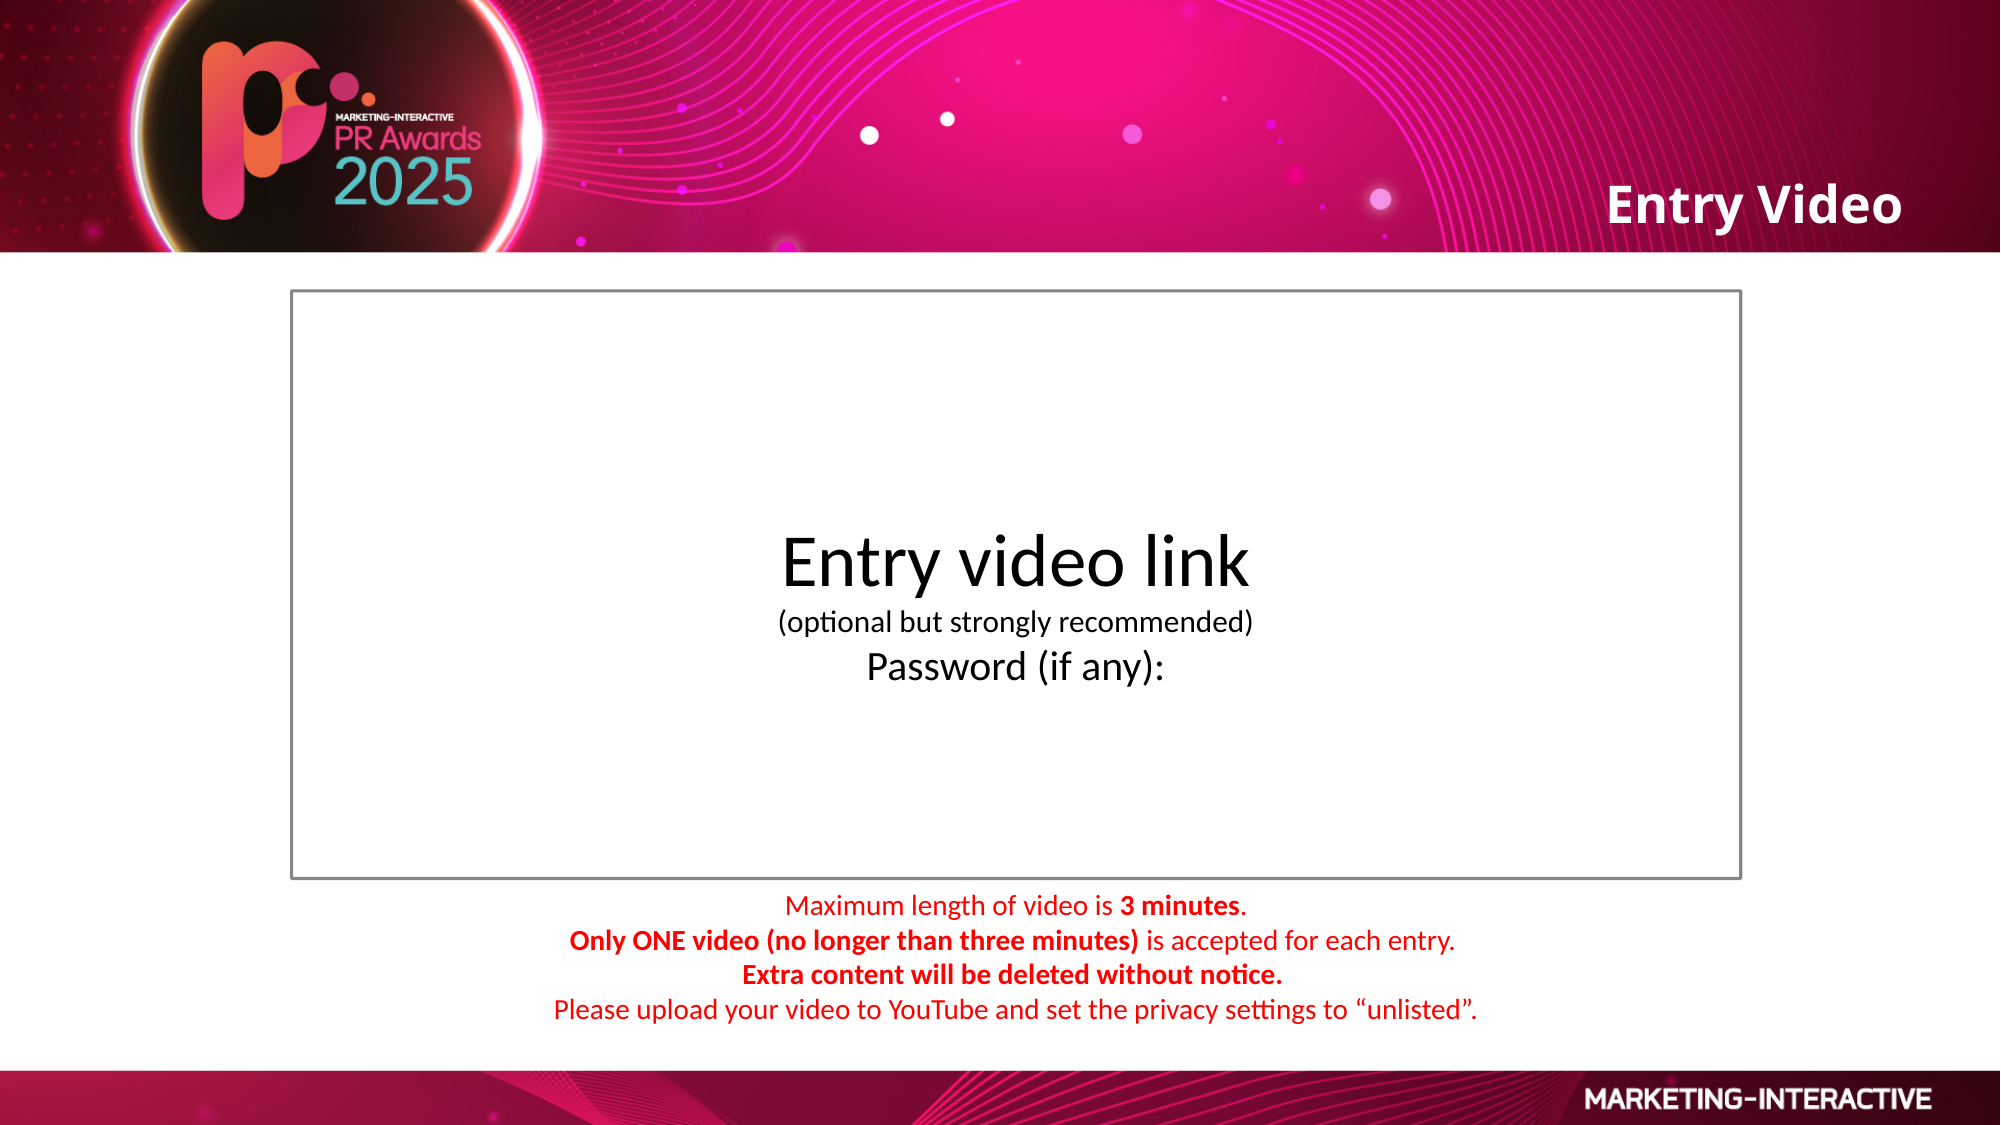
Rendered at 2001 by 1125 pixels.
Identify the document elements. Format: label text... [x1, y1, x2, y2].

text_box Maximum length of video is 3 minutes. Only ONE video (no longer than three minutes) is accepted for each entry. Extra content will be deleted without notice. Please upload your video to YouTube and set the privacy settings to “unlisted”. [291, 879, 1741, 1033]
picture [0, 0, 2000, 1125]
text_box Entry video link (optional but strongly recommended) Password (if any): [291, 290, 1741, 879]
text_box Entry Video [1590, 159, 2000, 247]
